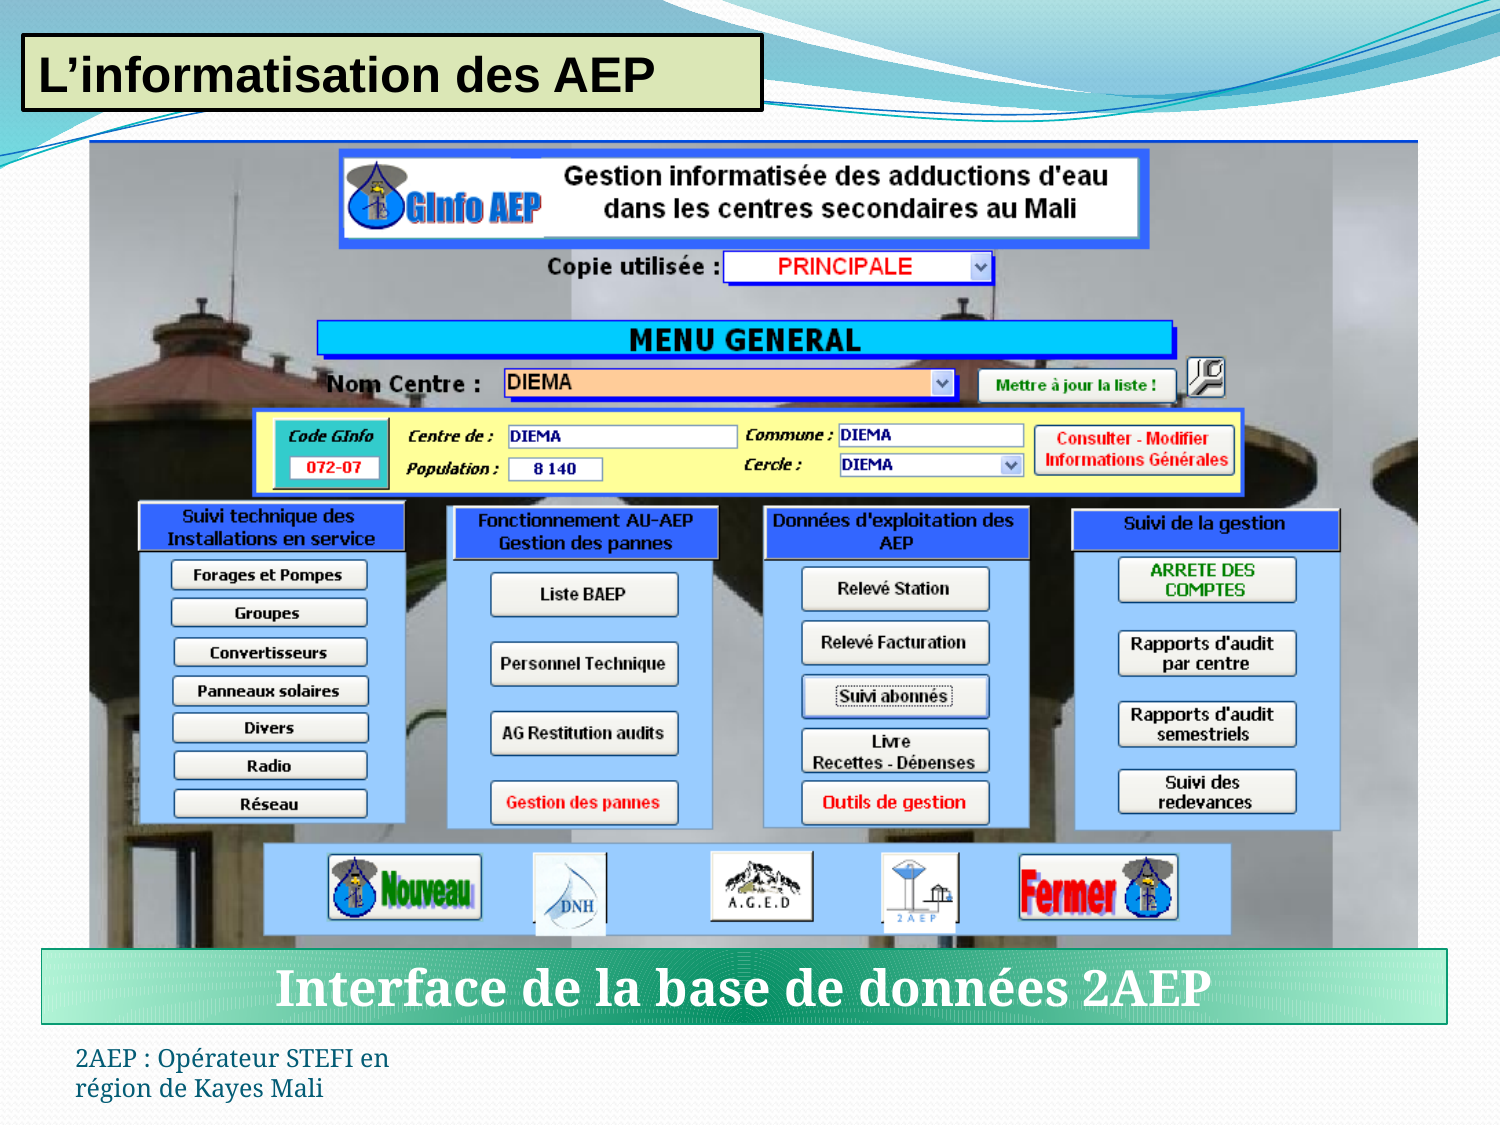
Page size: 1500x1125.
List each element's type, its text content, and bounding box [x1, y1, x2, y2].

text_box L’informatisation des AEP [21, 33, 764, 112]
slide_number 2AEP : Opérateur STEFI en région de Kayes Mali [75, 1042, 425, 1103]
picture [89, 140, 1419, 950]
text_box Interface de la base de données 2AEP [41, 948, 1448, 1025]
